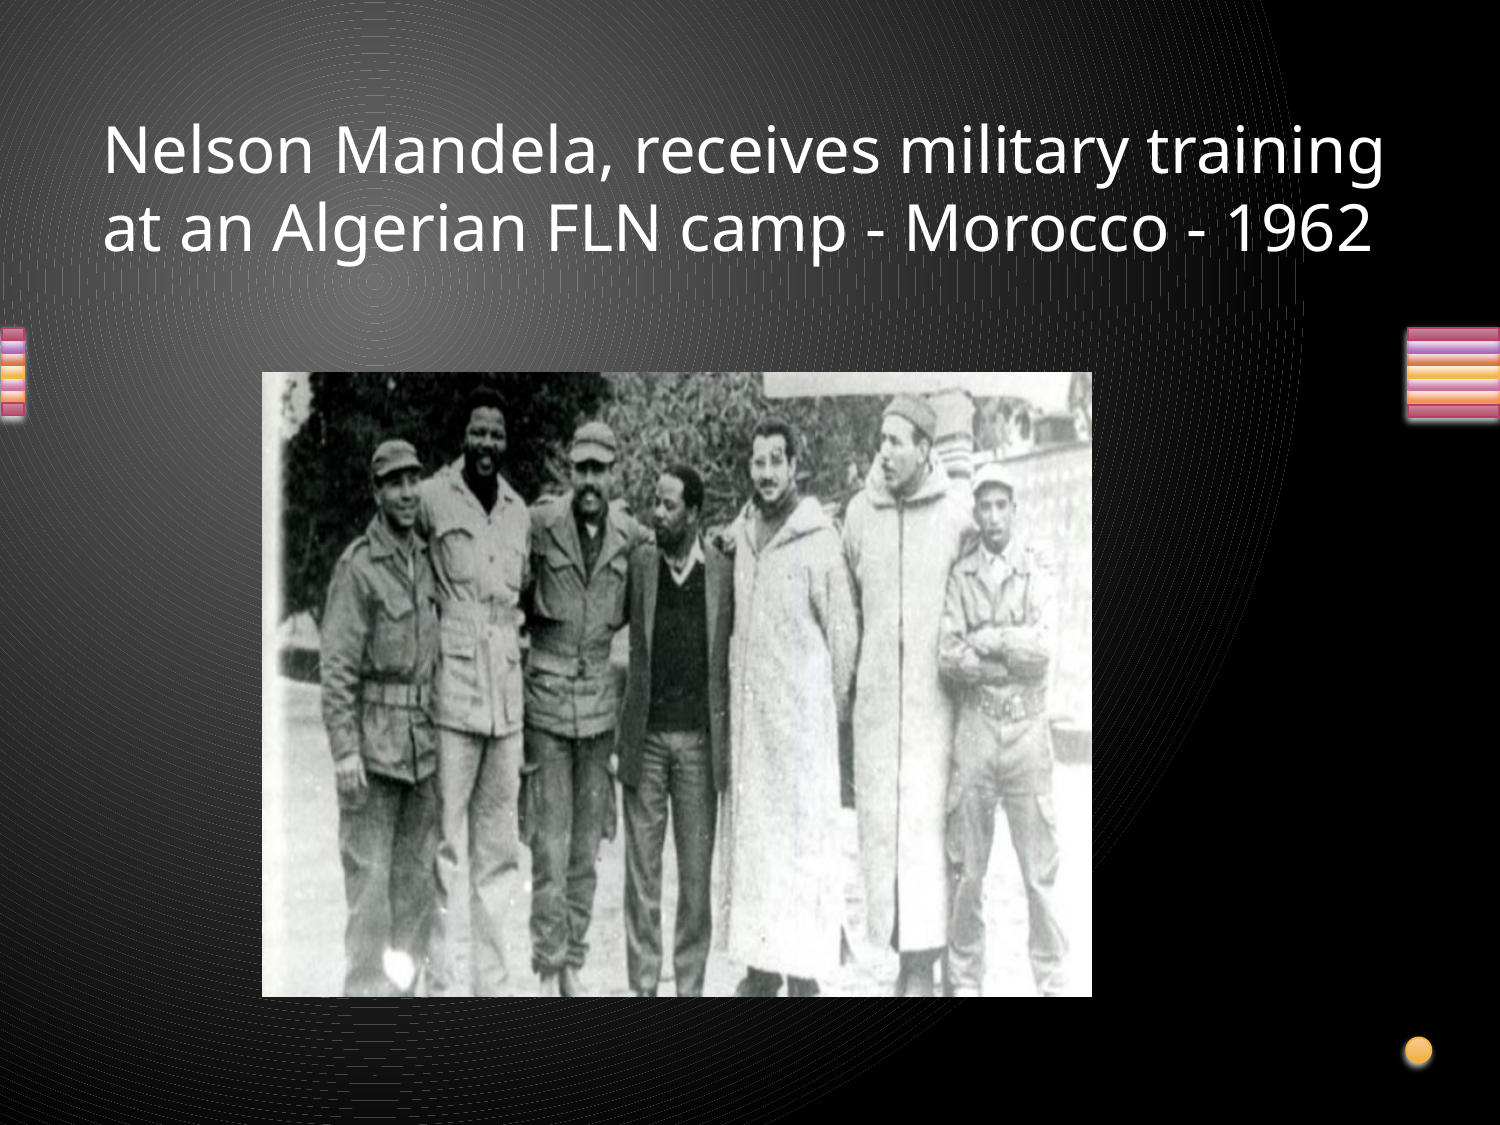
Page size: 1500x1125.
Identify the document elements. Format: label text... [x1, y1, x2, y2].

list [262, 371, 1092, 997]
title Nelson Mandela, receives military training at an Algerian FLN camp - Morocco - 1962 [87, 75, 1413, 350]
